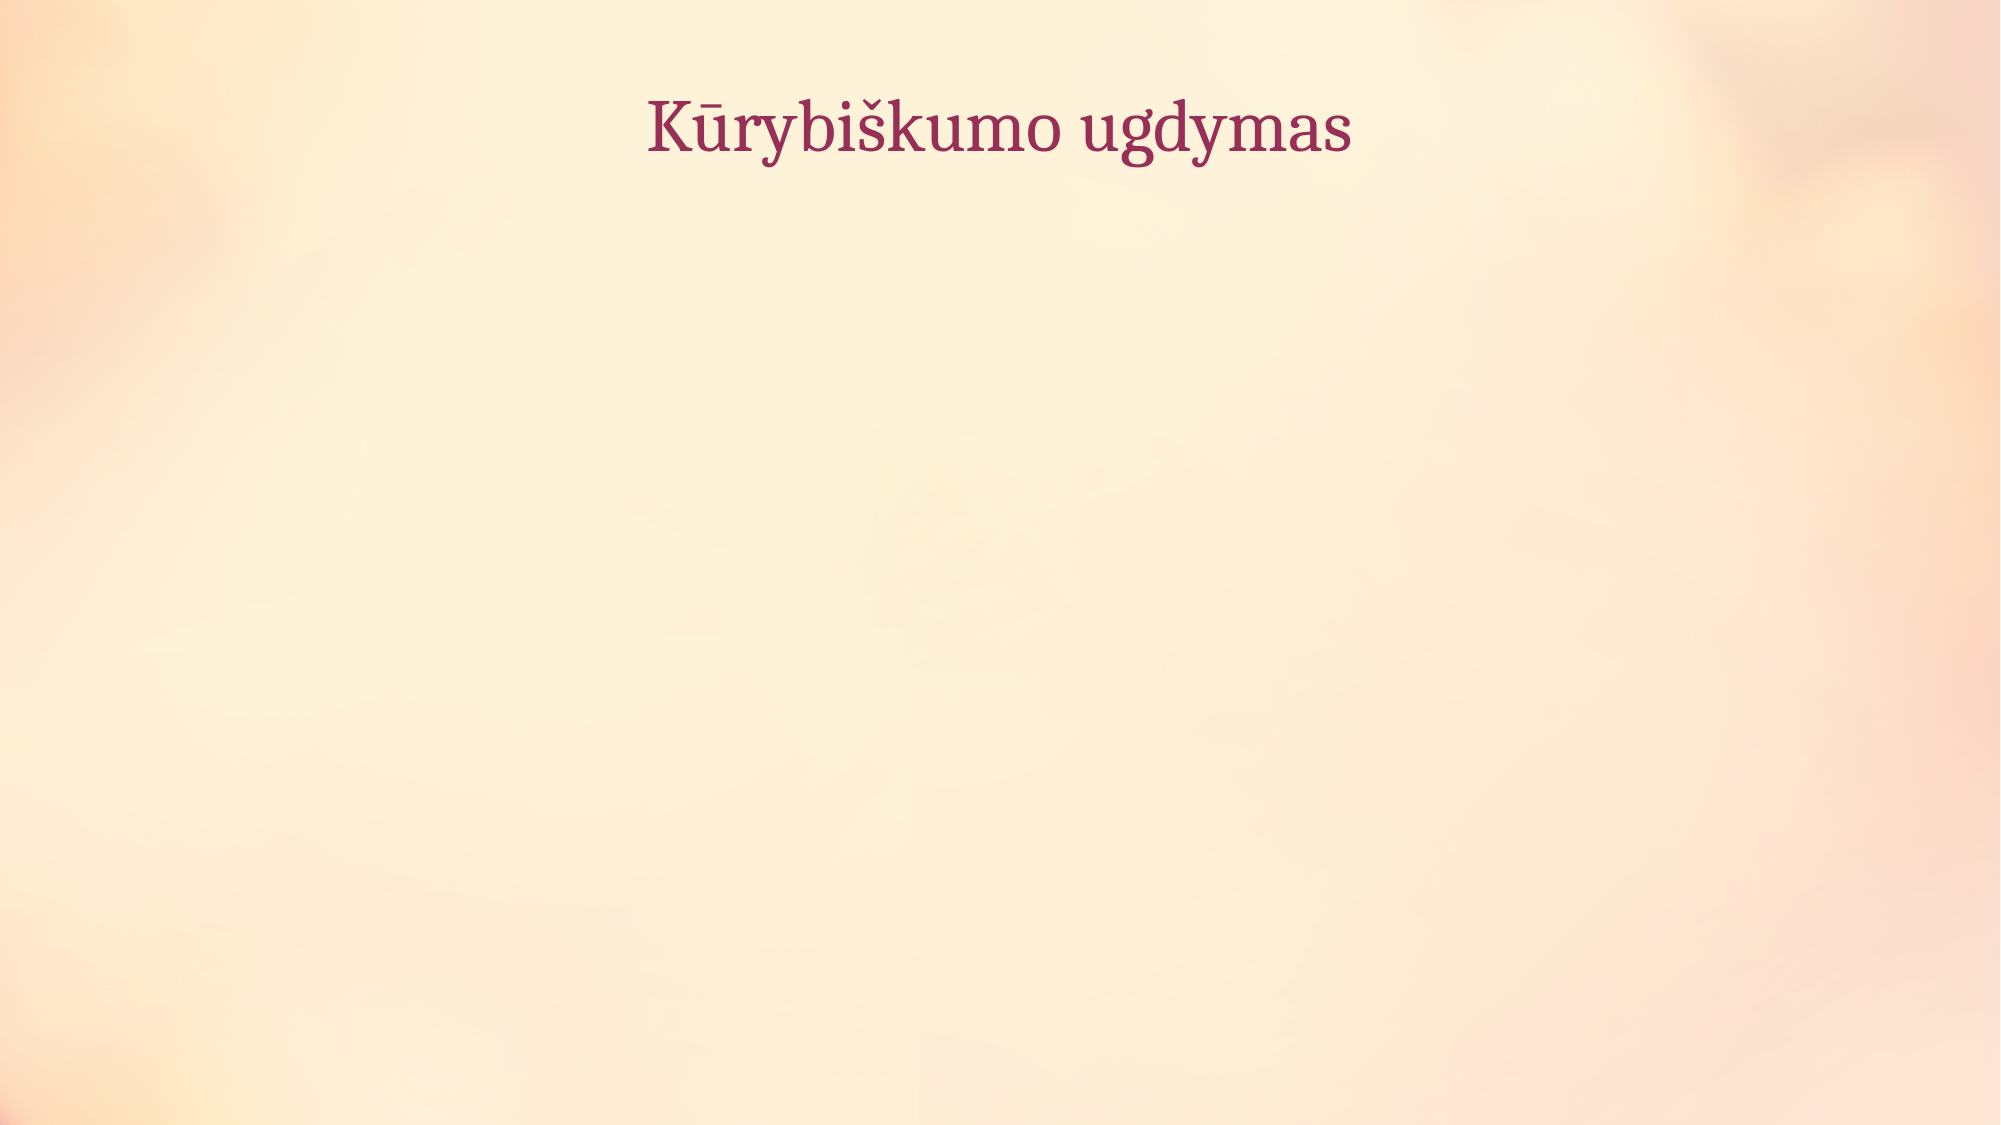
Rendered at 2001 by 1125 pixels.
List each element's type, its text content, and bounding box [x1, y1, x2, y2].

picture [0, 0, 2001, 1125]
title Kūrybiškumo ugdymas [174, 74, 1826, 176]
